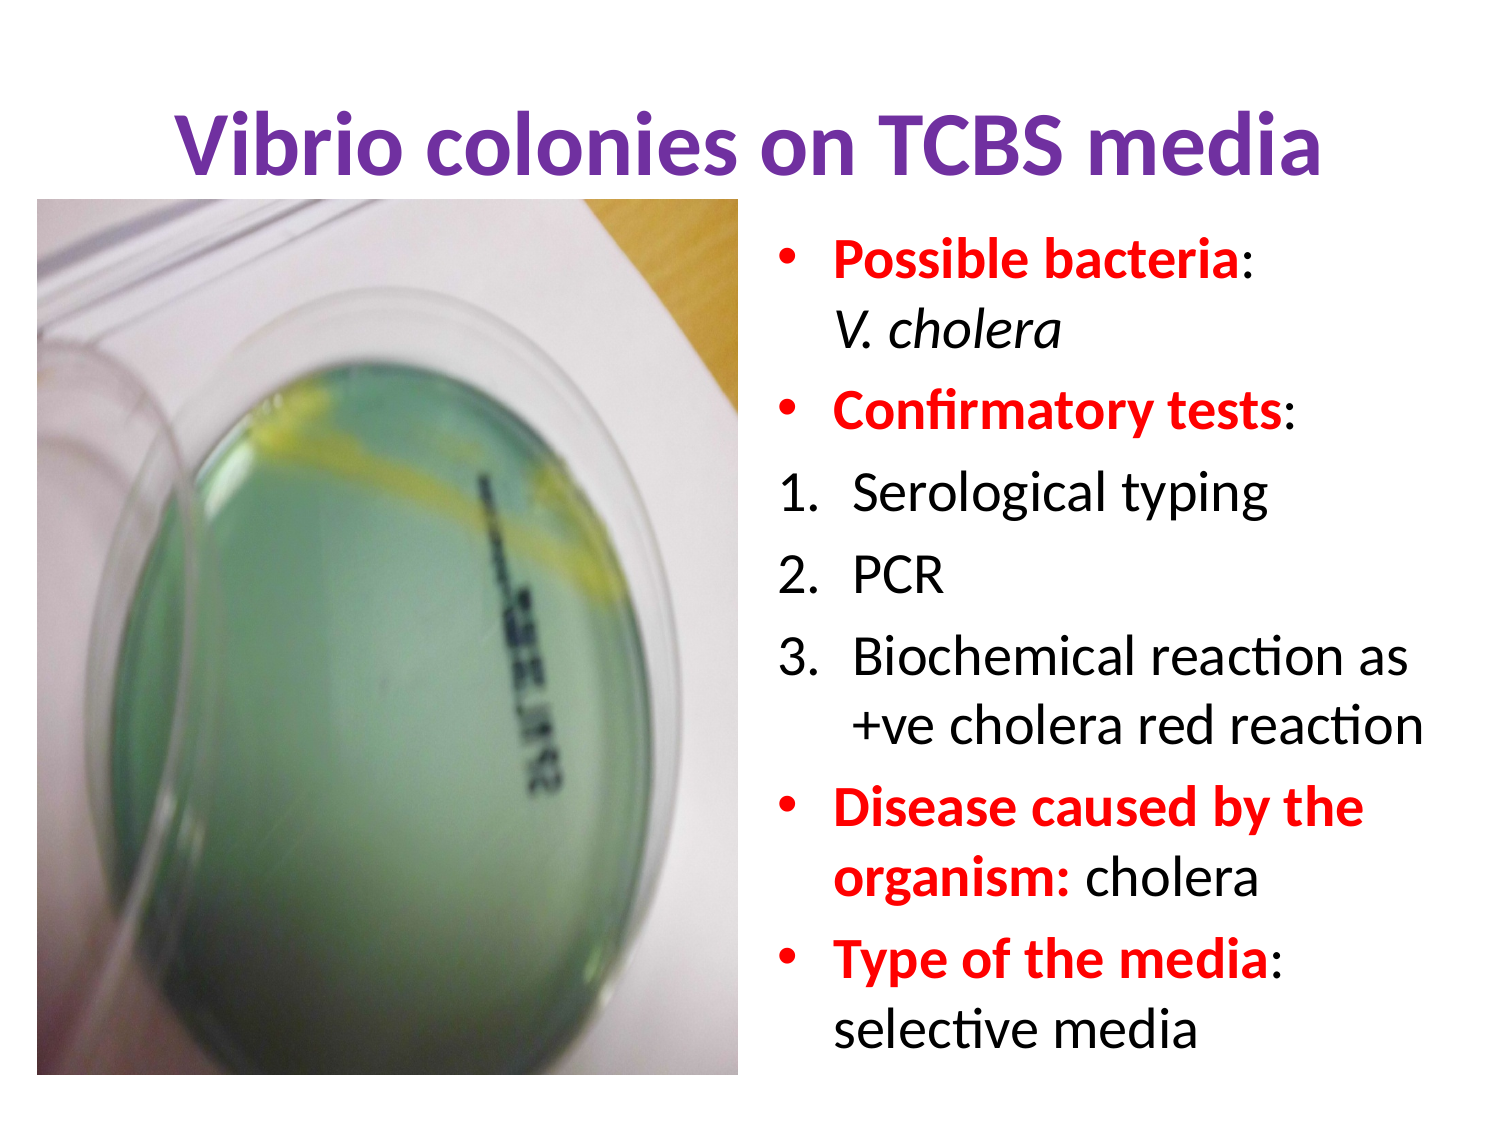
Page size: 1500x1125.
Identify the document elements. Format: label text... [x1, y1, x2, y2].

list Possible bacteria: V. cholera Confirmatory tests: Serological typing PCR Biochemical reaction as +ve cholera red reaction Disease caused by the organism: cholera Type of the media: selective media [761, 212, 1475, 1005]
title Vibrio colonies on TCBS media [75, 45, 1425, 233]
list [37, 199, 738, 1076]
